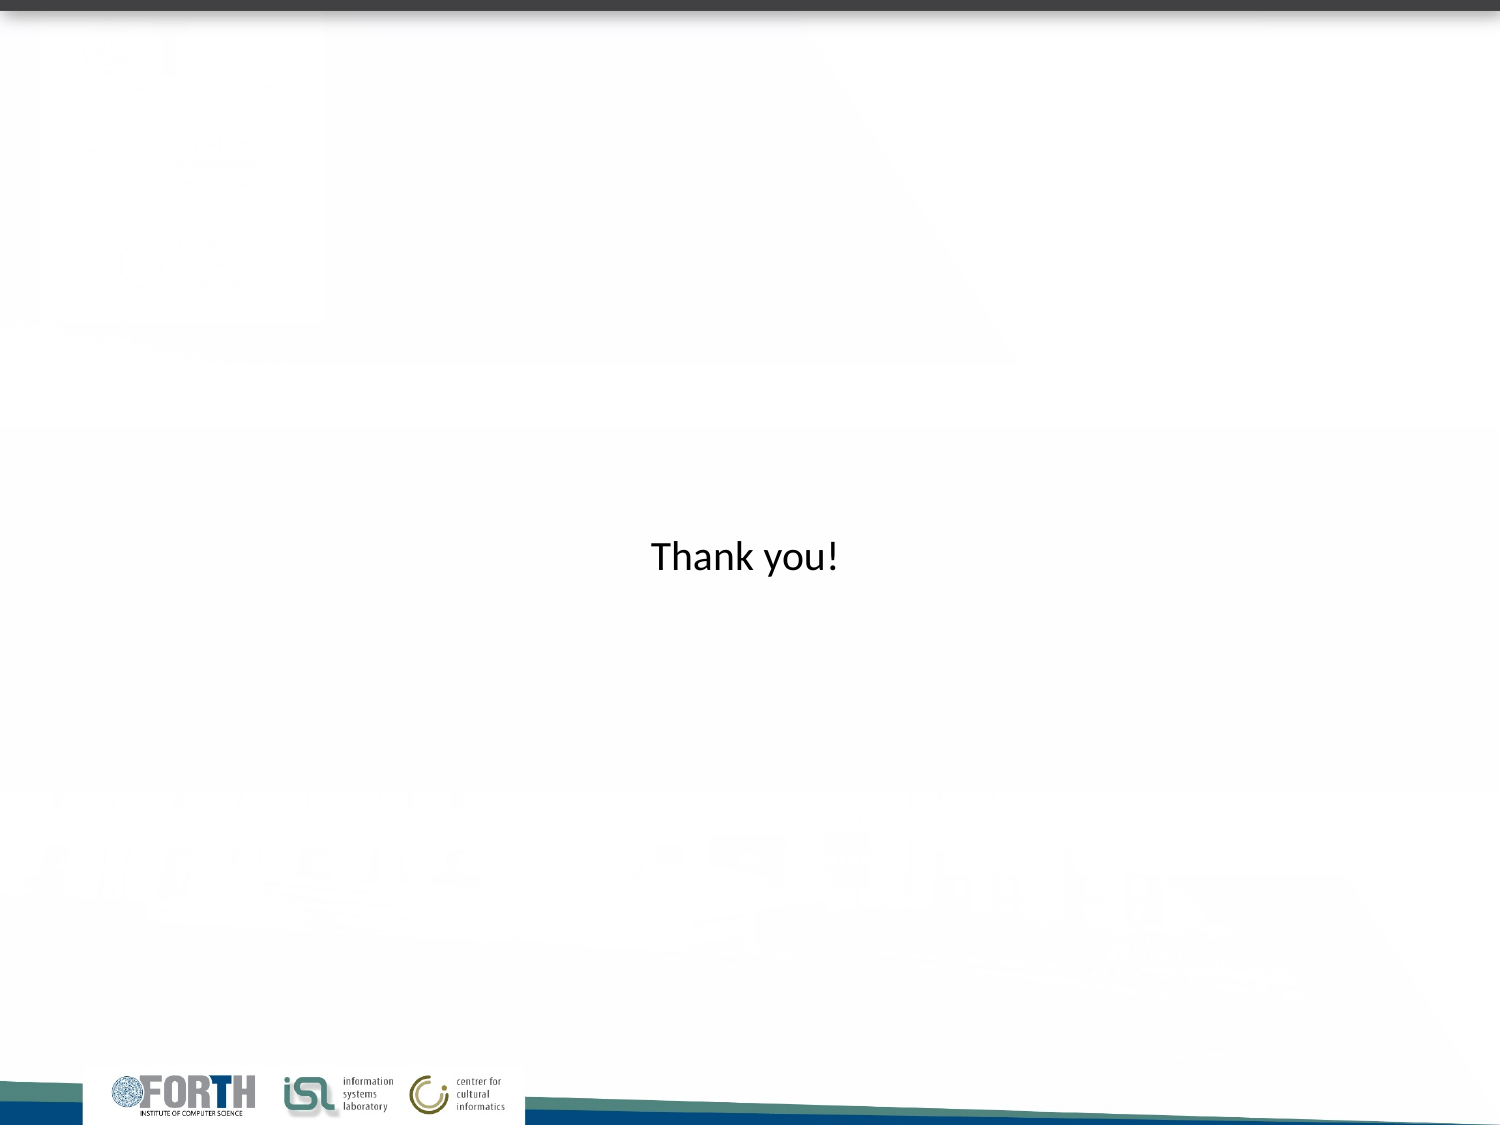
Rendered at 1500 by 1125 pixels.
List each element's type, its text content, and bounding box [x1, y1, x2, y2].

list Thank you! [75, 101, 1425, 1005]
picture [0, 0, 1500, 1125]
